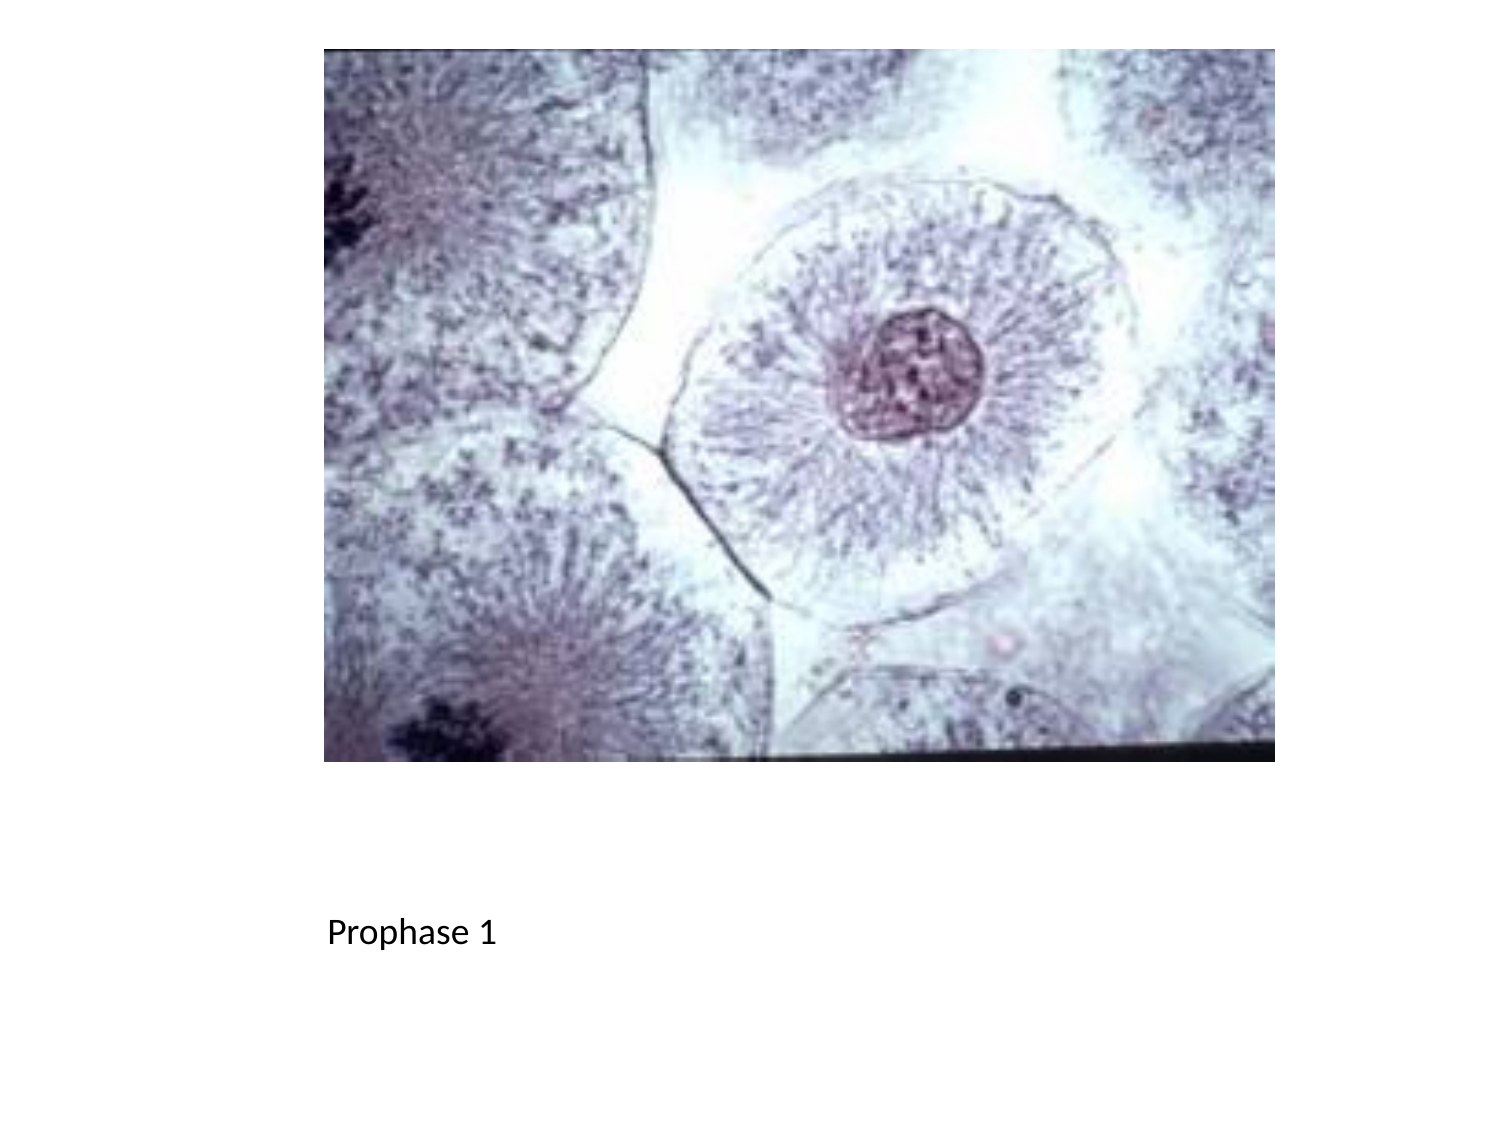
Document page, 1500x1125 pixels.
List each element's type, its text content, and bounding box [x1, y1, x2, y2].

text_box Prophase 1 [312, 899, 1313, 1005]
picture [324, 49, 1276, 762]
